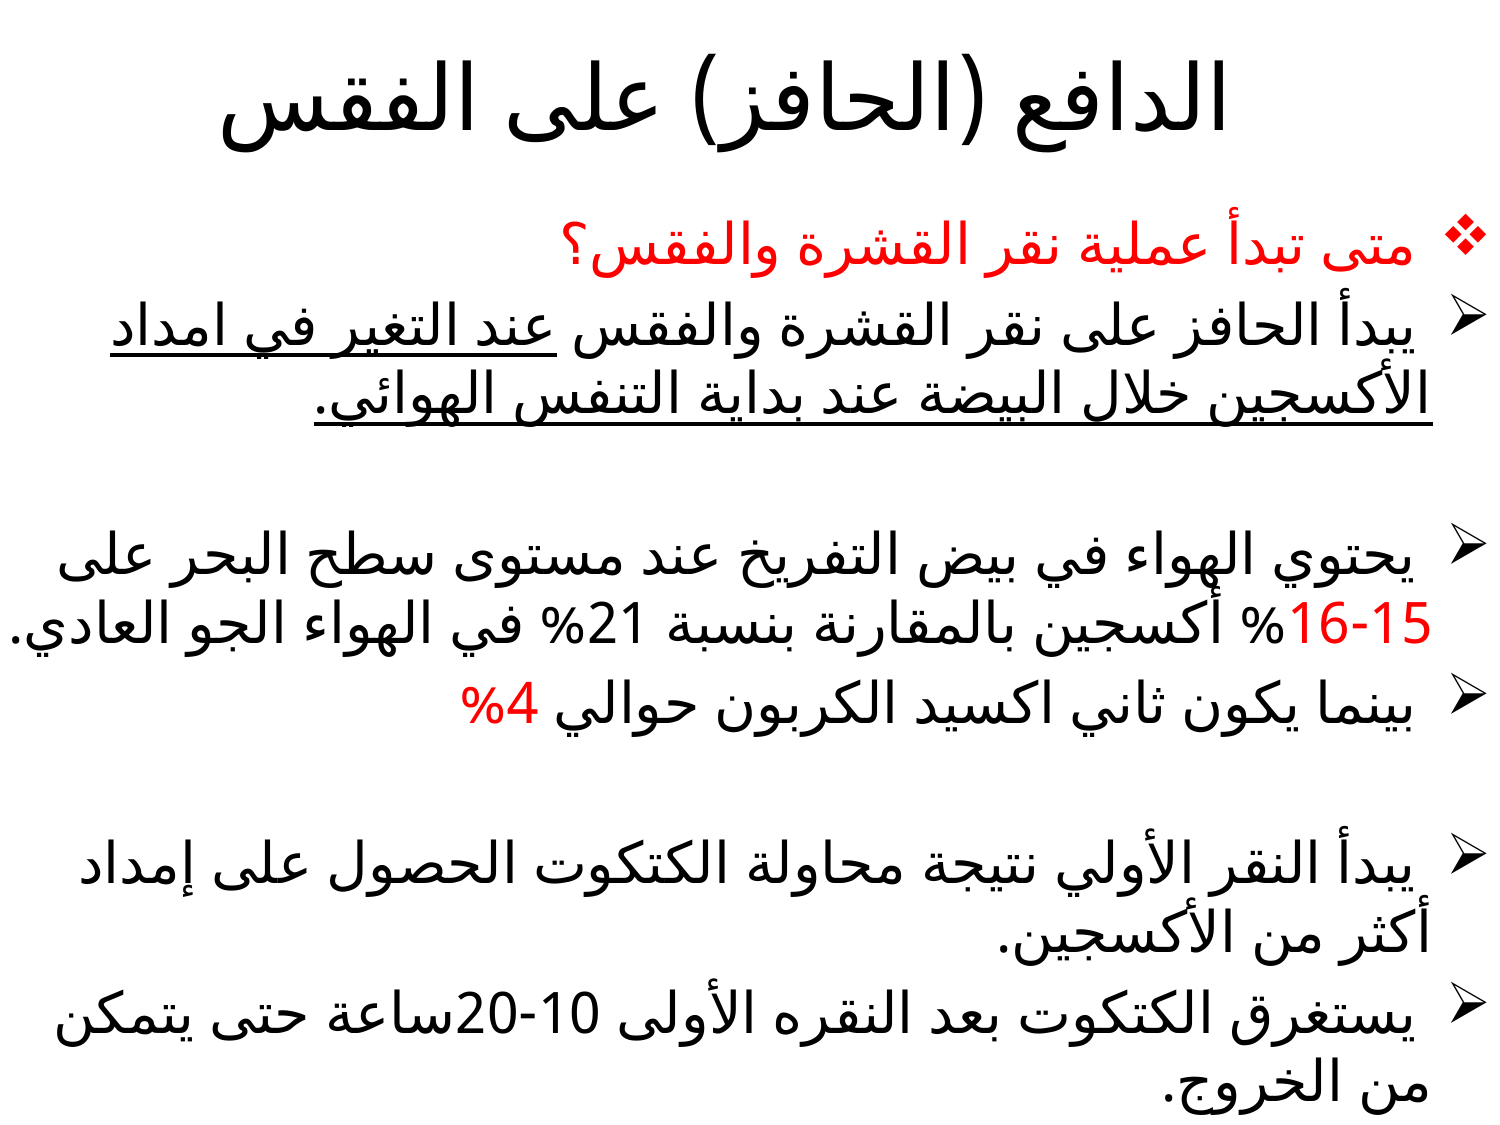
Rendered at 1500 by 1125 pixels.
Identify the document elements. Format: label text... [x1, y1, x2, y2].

list متى تبدأ عملية نقر القشرة والفقس؟ يبدأ الحافز على نقر القشرة والفقس عند التغير في امداد الأكسجين خلال البيضة عند بداية التنفس الهوائي. يحتوي الهواء في بيض التفريخ عند مستوى سطح البحر على 15-16% أكسجين بالمقارنة بنسبة 21% في الهواء الجو العادي. بينما يكون ثاني اكسيد الكربون حوالي 4% يبدأ النقر الأولي نتيجة محاولة الكتكوت الحصول على إمداد أكثر من الأكسجين. يستغرق الكتكوت بعد النقره الأولى 10-20ساعة حتى يتمكن من الخروج. [0, 200, 1500, 1125]
title الدافع (الحافز) على الفقس [50, 0, 1400, 188]
